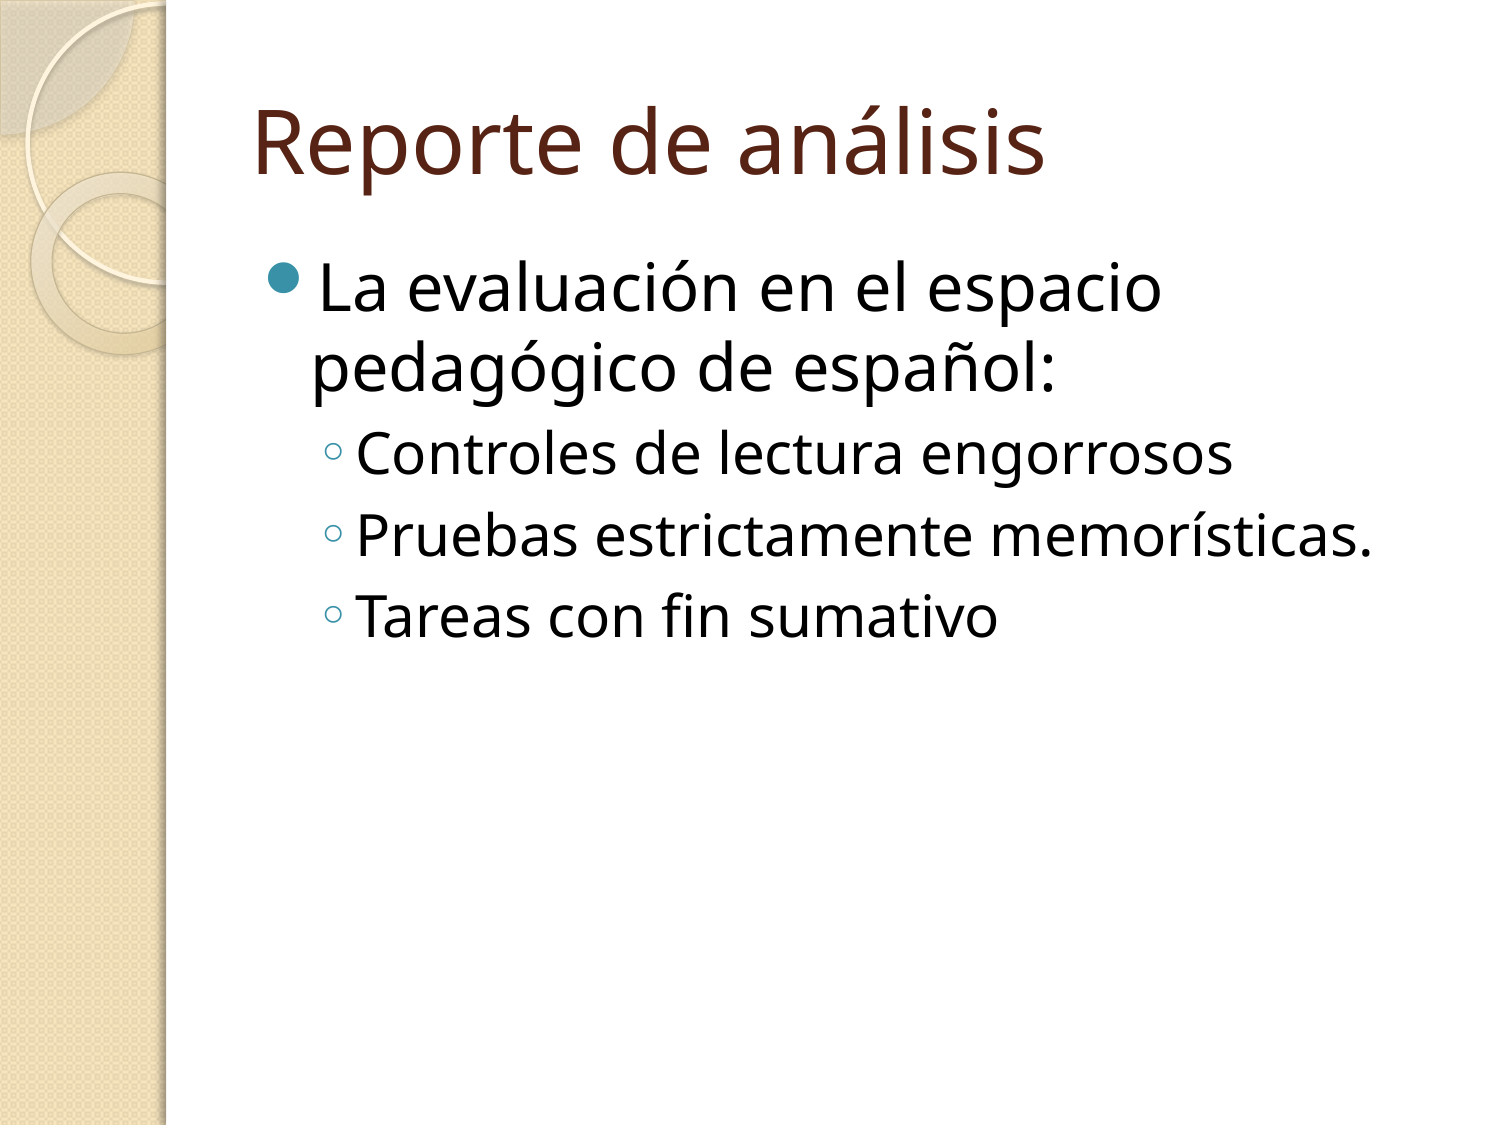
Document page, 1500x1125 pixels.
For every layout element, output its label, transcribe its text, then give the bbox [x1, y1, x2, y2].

list La evaluación en el espacio pedagógico de español: Controles de lectura engorrosos Pruebas estrictamente memorísticas. Tareas con fin sumativo [235, 237, 1466, 1025]
title Reporte de análisis [235, 45, 1466, 233]
